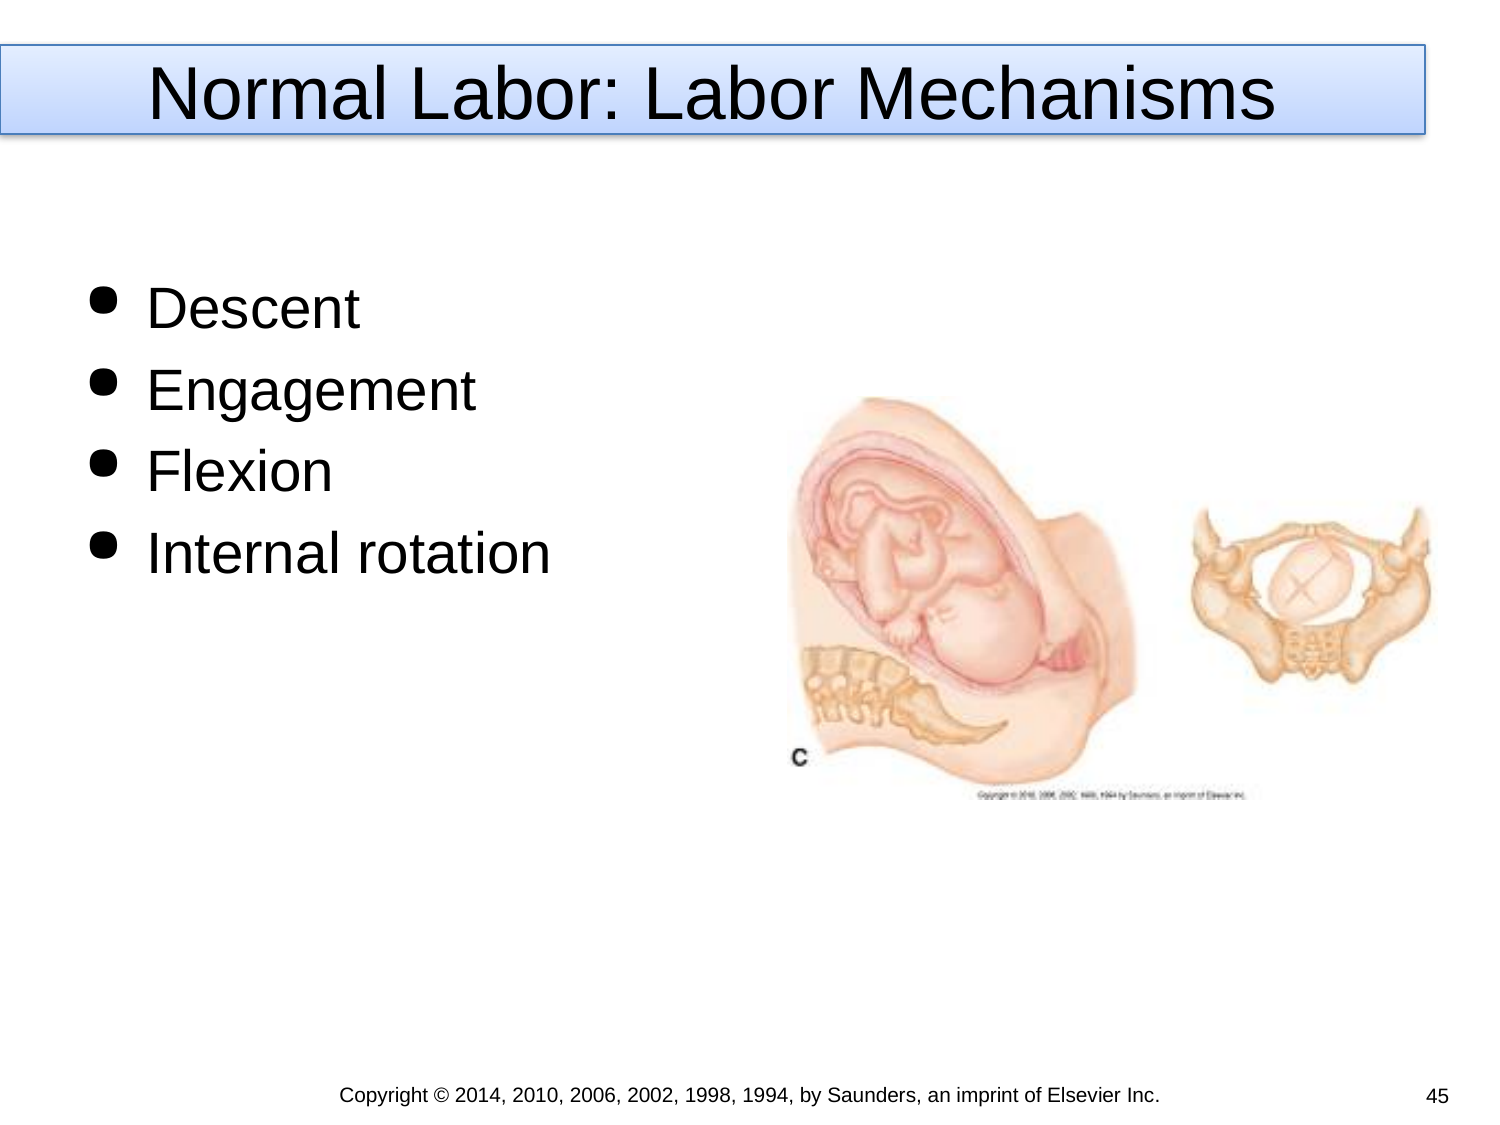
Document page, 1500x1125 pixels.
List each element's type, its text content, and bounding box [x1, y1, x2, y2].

text_box 45 [1399, 1065, 1475, 1125]
footer Copyright © 2014, 2010, 2006, 2002, 1998, 1994, by Saunders, an imprint of Elsevier Inc. [187, 1062, 1313, 1125]
title Normal Labor: Labor Mechanisms [0, 44, 1426, 135]
picture [787, 396, 1438, 801]
list Descent Engagement Flexion Internal rotation [75, 262, 738, 1005]
